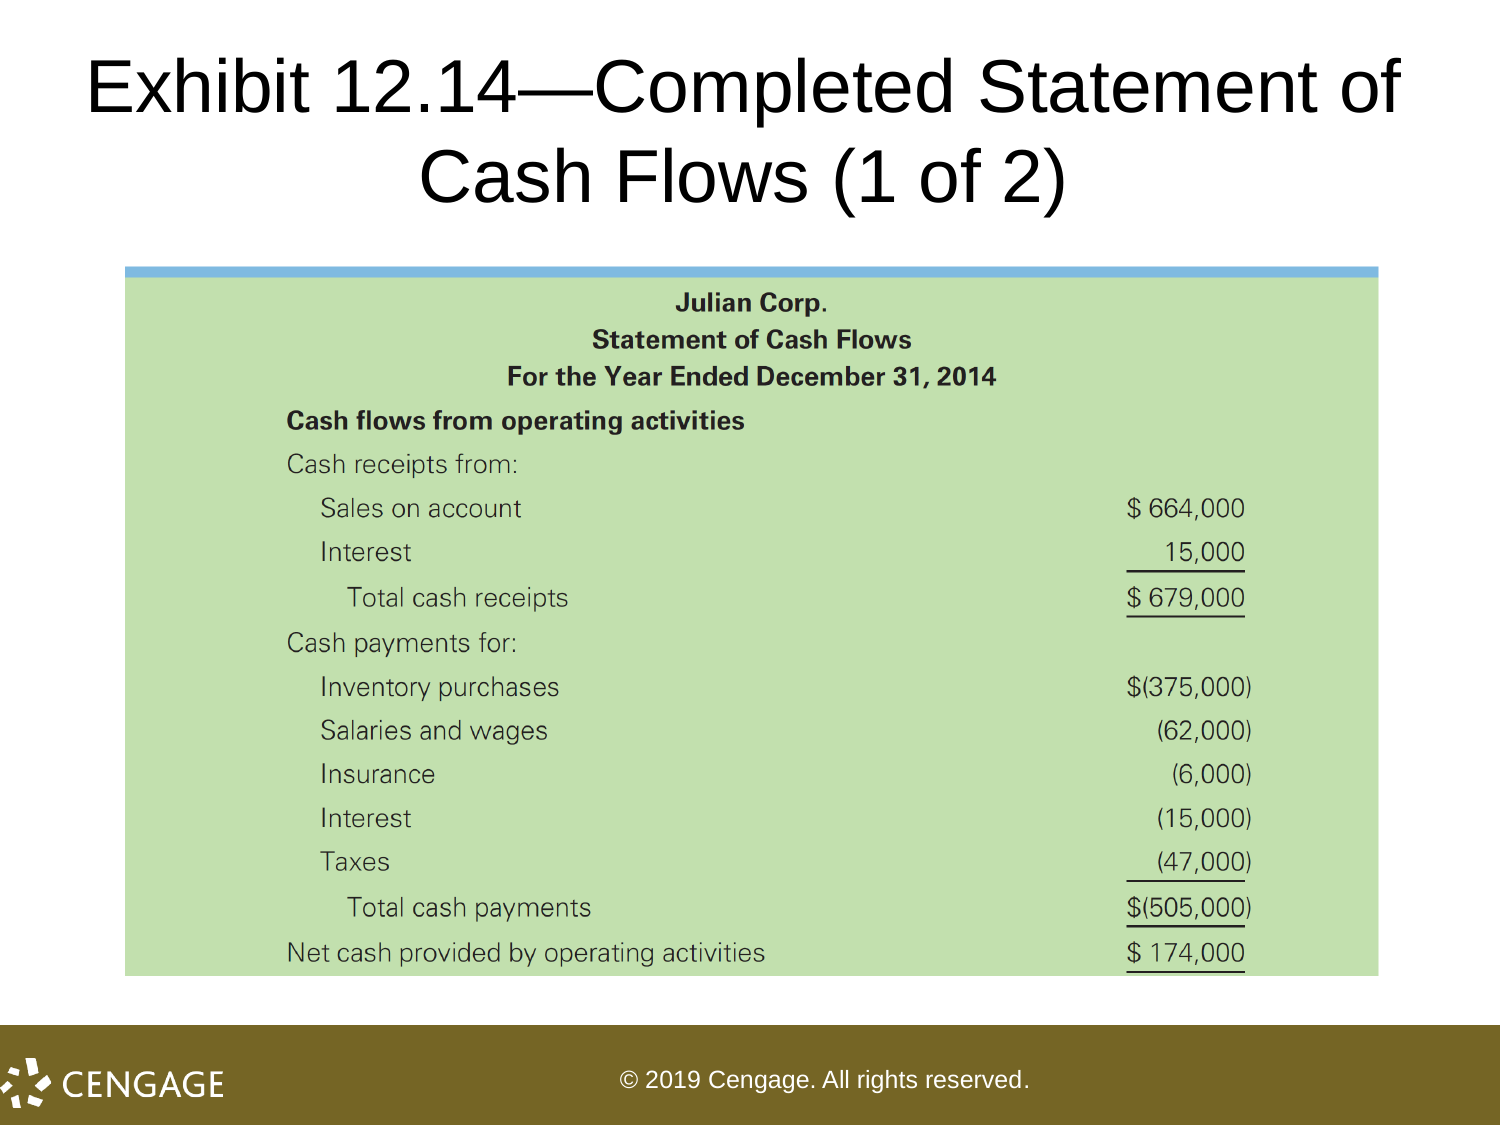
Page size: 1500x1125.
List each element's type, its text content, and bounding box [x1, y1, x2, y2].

title Exhibit 12.14—Completed Statement of Cash Flows (1 of 2) [19, 37, 1469, 219]
picture [119, 259, 1381, 977]
picture [0, 1058, 223, 1108]
